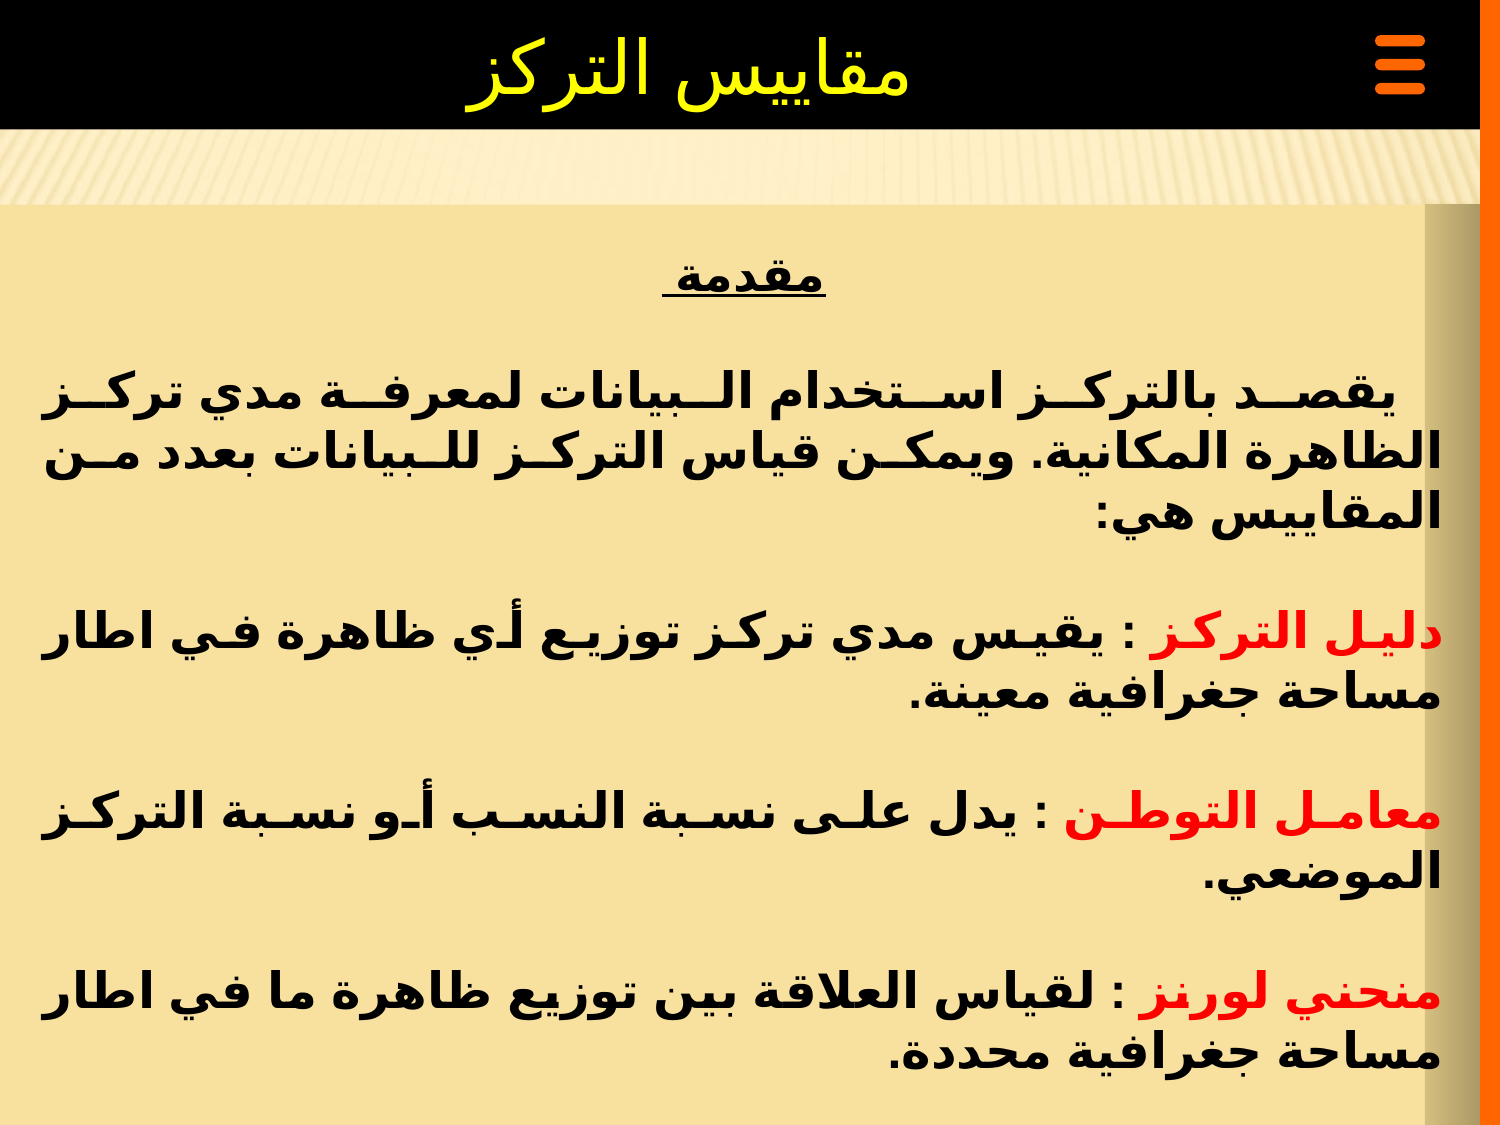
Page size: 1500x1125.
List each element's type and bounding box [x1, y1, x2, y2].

text_box [0, 0, 1500, 1125]
